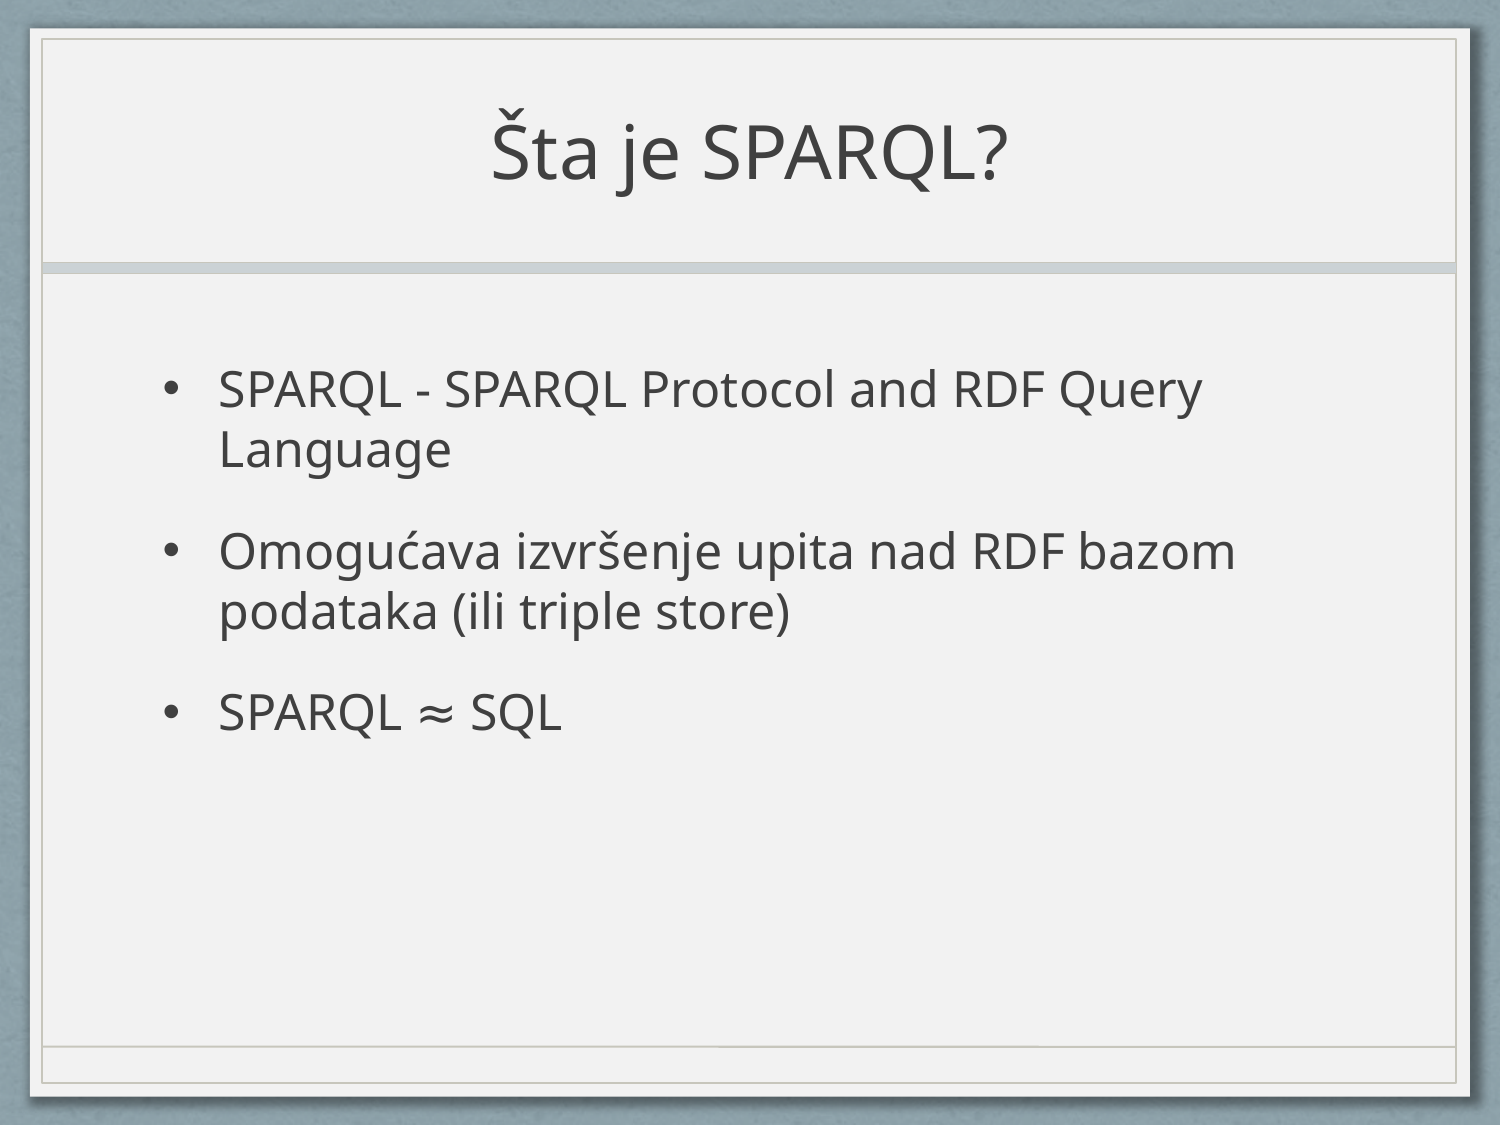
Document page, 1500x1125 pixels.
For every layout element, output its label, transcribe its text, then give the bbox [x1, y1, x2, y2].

title Šta je SPARQL? [147, 40, 1353, 260]
list SPARQL - SPARQL Protocol and RDF Query Language Omogućava izvršenje upita nad RDF bazom podataka (ili triple store) SPARQL ≈ SQL [147, 350, 1353, 996]
